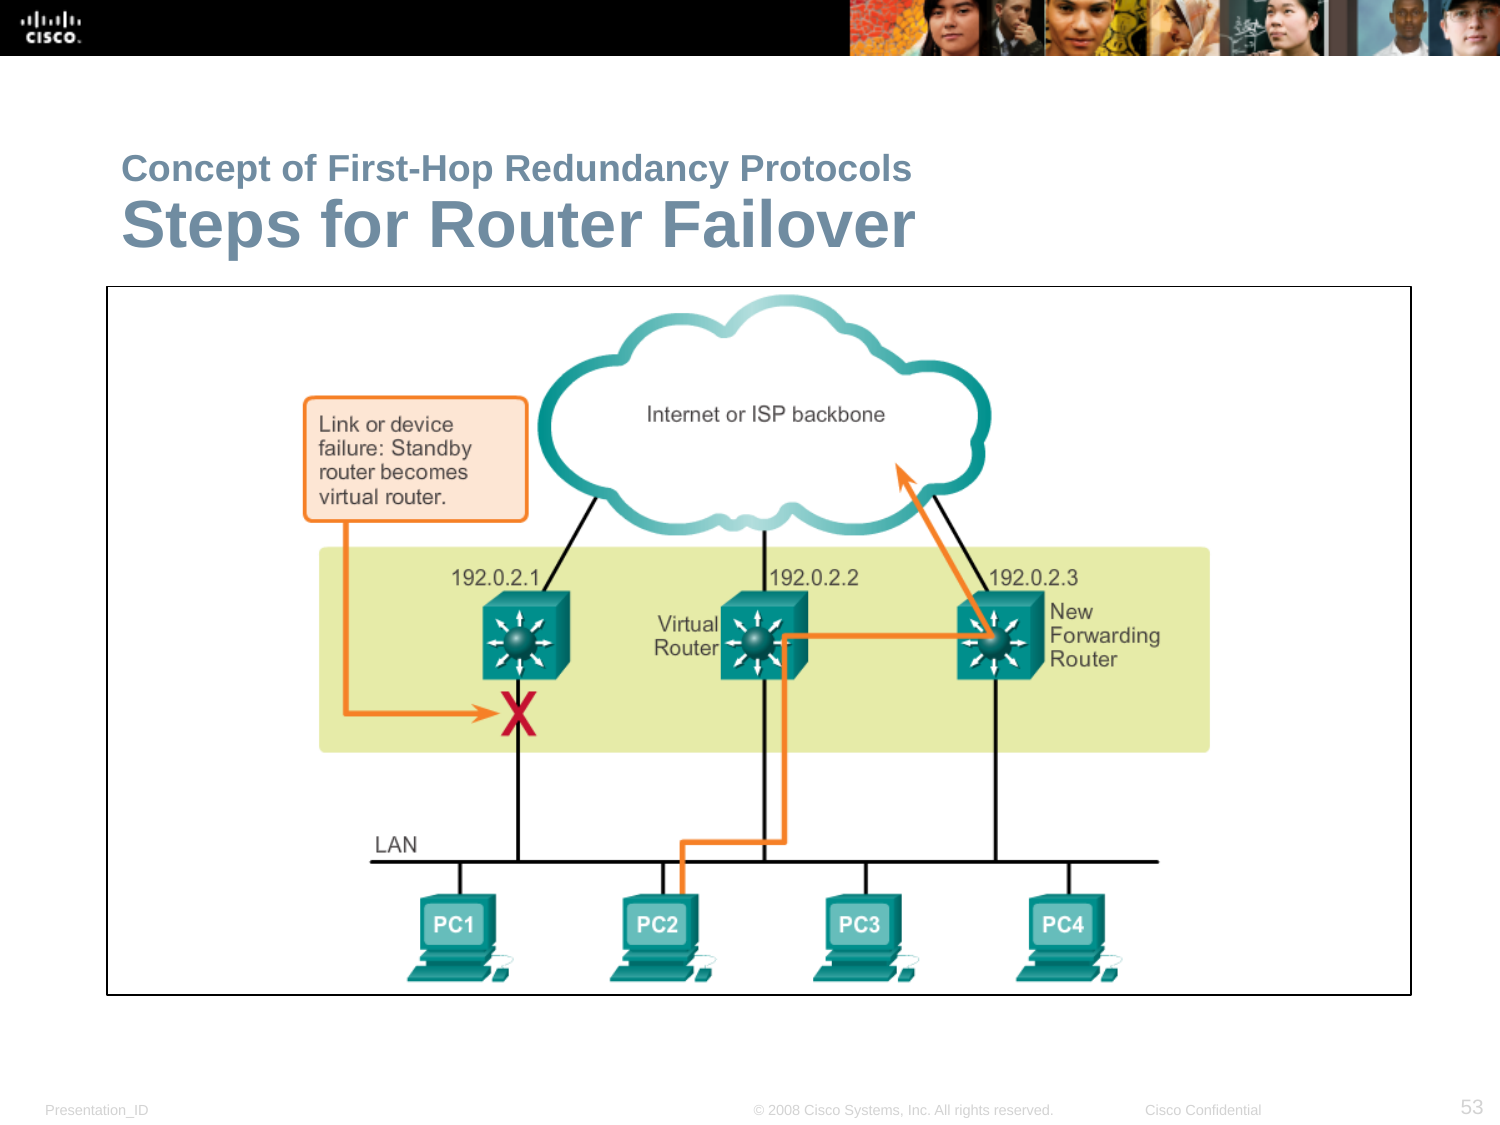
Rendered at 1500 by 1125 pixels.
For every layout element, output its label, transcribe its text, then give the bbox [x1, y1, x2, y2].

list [107, 286, 1411, 995]
picture [0, 0, 1500, 56]
title Concept of First-Hop Redundancy Protocols Steps for Router Failover [107, 130, 1444, 269]
